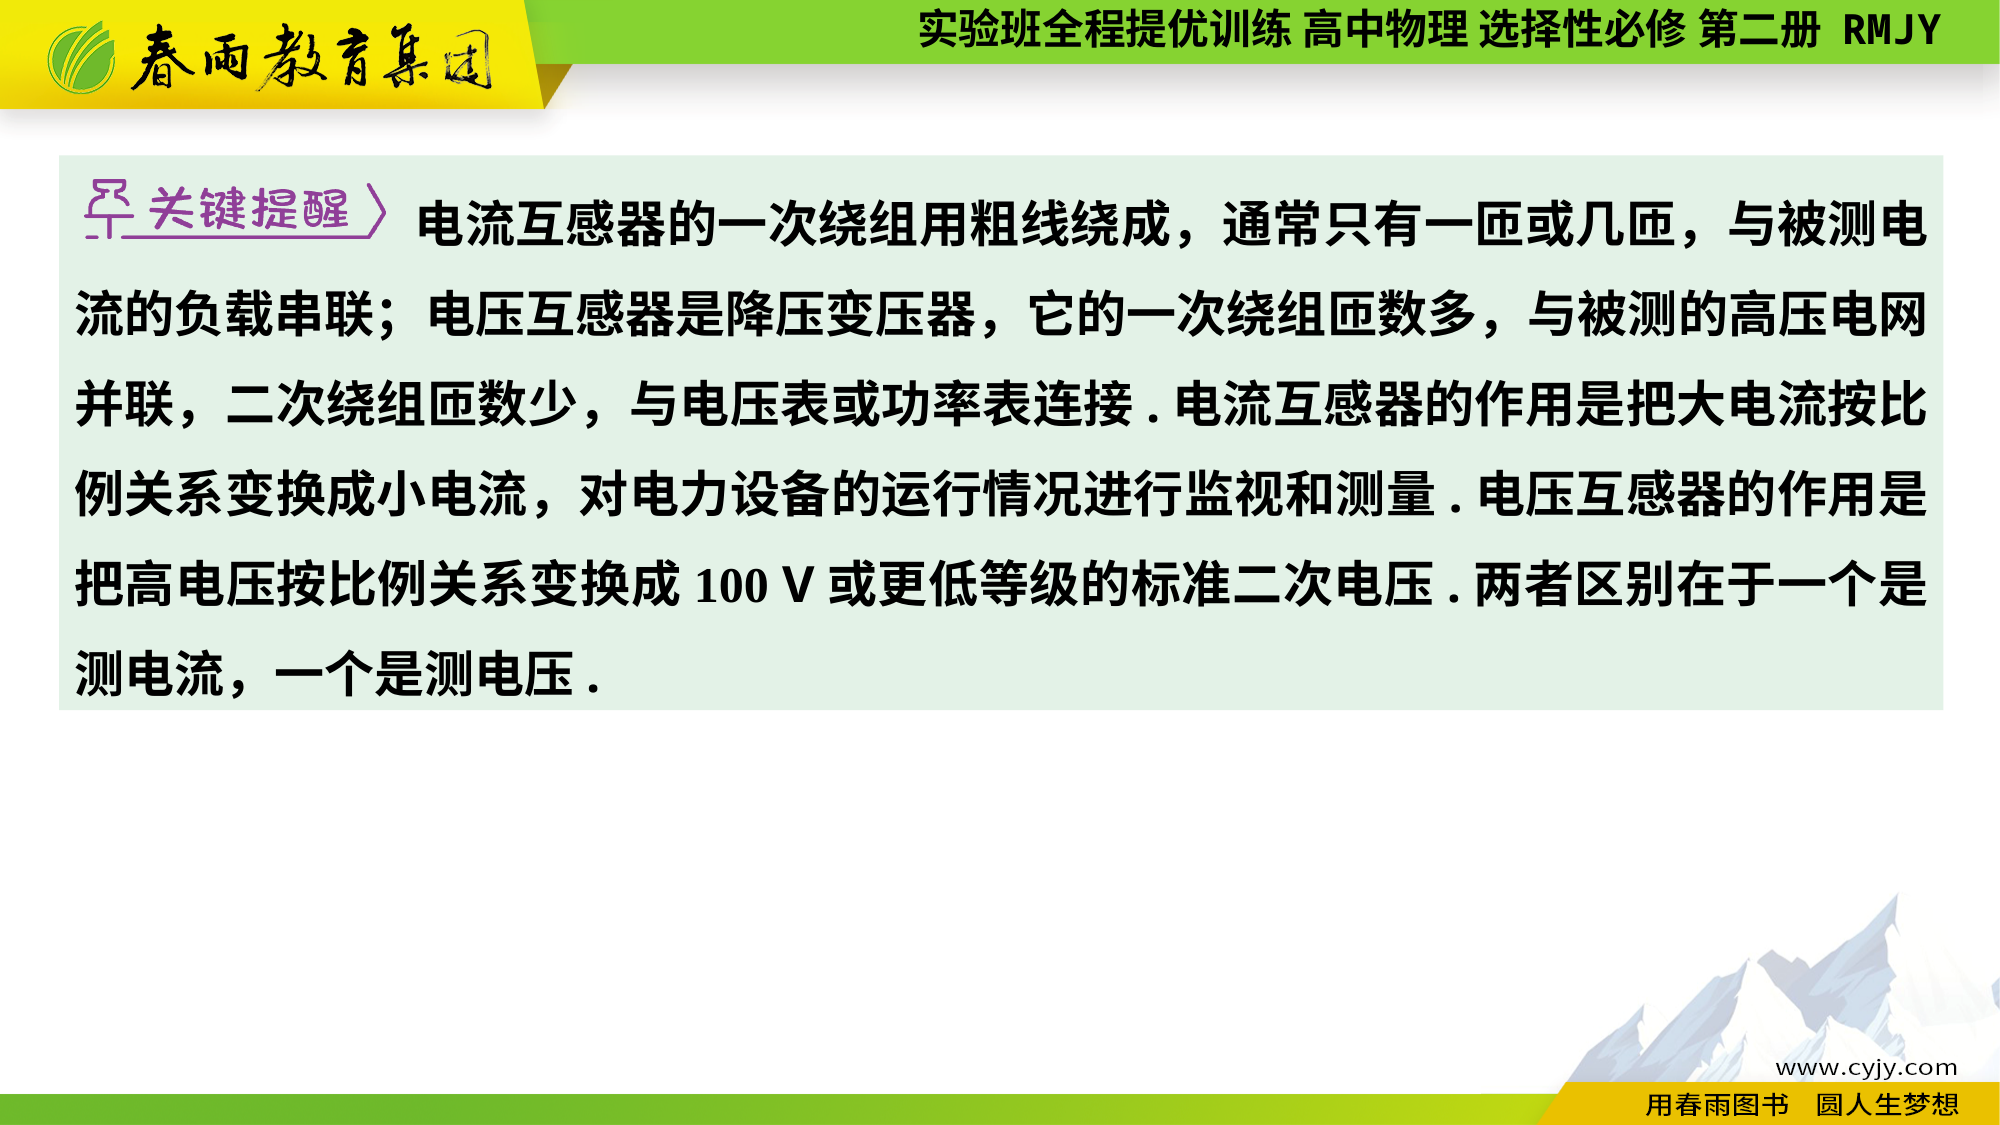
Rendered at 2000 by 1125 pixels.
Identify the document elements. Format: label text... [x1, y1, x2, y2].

text_box 电流互感器的一次绕组用粗线绕成，通常只有一匝或几匝，与被测电流的负载串联；电压互感器是降压变压器，它的一次绕组匝数多，与被测的高压电网并联，二次绕组匝数少，与电压表或功率表连接.电流互感器的作用是把大电流按比例关系变换成小电流，对电力设备的运行情况进行监视和测量.电压互感器的作用是把高电压按比例关系变换成100 V或更低等级的标准二次电压.两者区别在于一个是测电流，一个是测电压. [59, 155, 1944, 711]
picture [0, 0, 2000, 1125]
